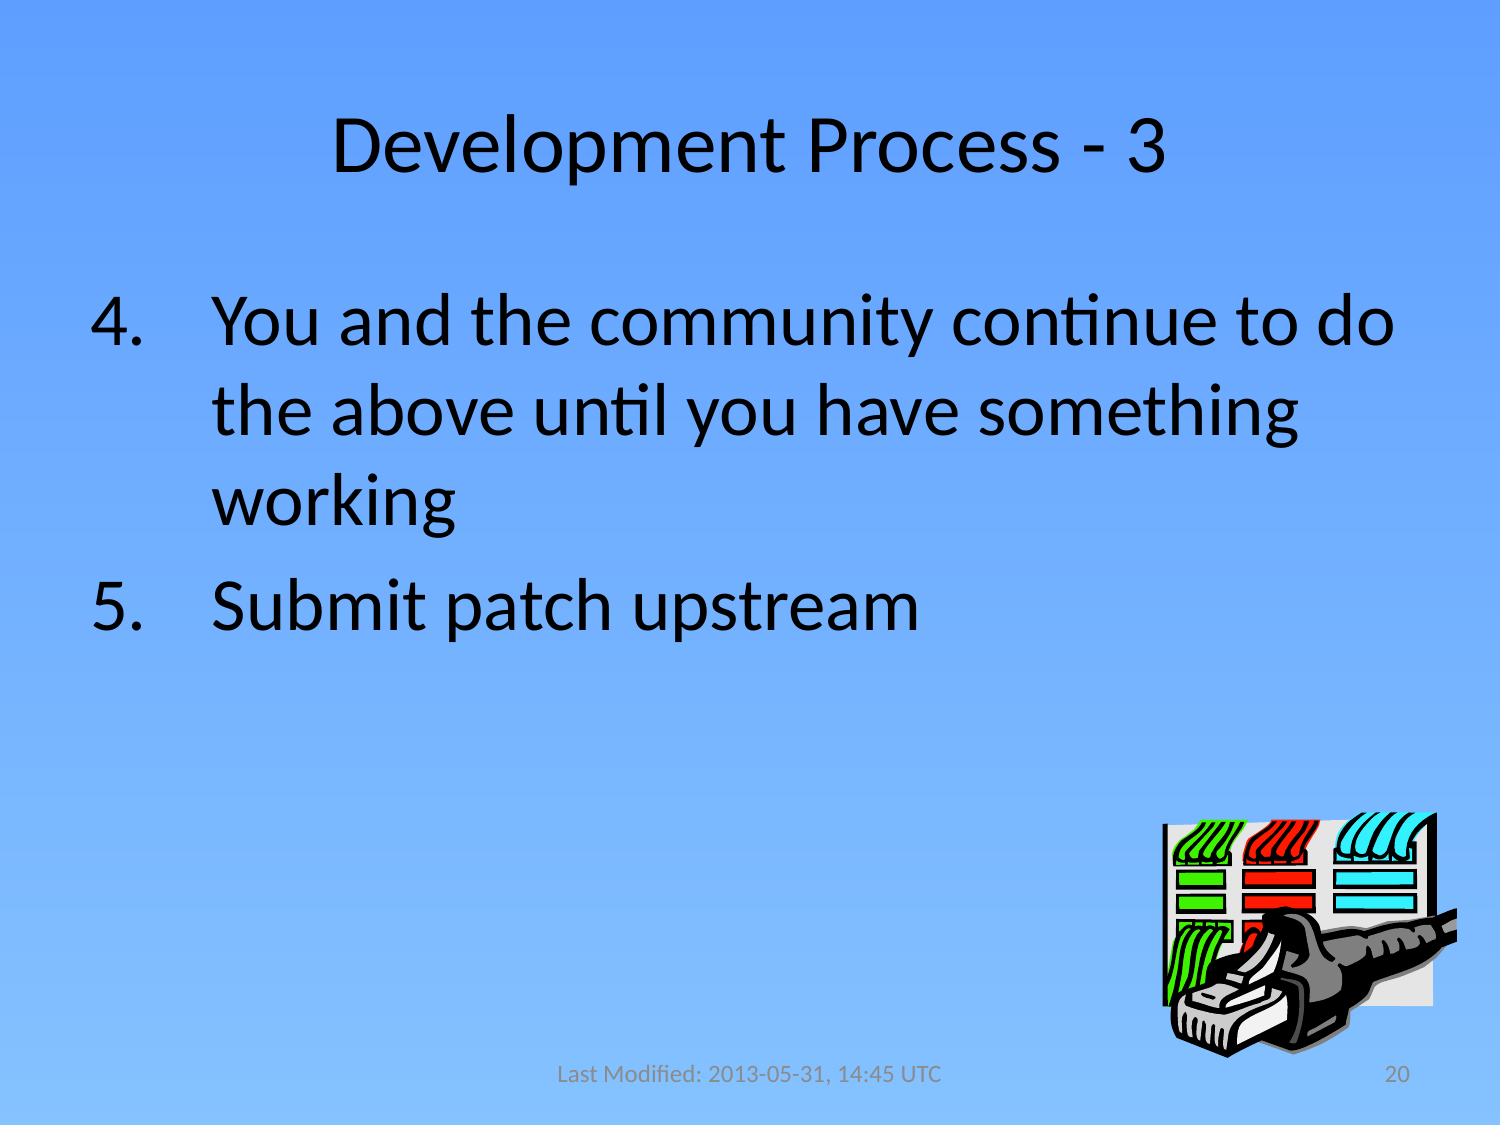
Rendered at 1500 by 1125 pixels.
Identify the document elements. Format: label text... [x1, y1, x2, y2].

list You and the community continue to do the above until you have something working Submit patch upstream [74, 262, 1426, 1006]
slide_number 20 [1074, 1042, 1425, 1103]
title Development Process - 3 [74, 44, 1426, 233]
footer Last Modified: 2013-05-31, 14:45 UTC [512, 1042, 988, 1103]
picture [1162, 812, 1458, 1059]
